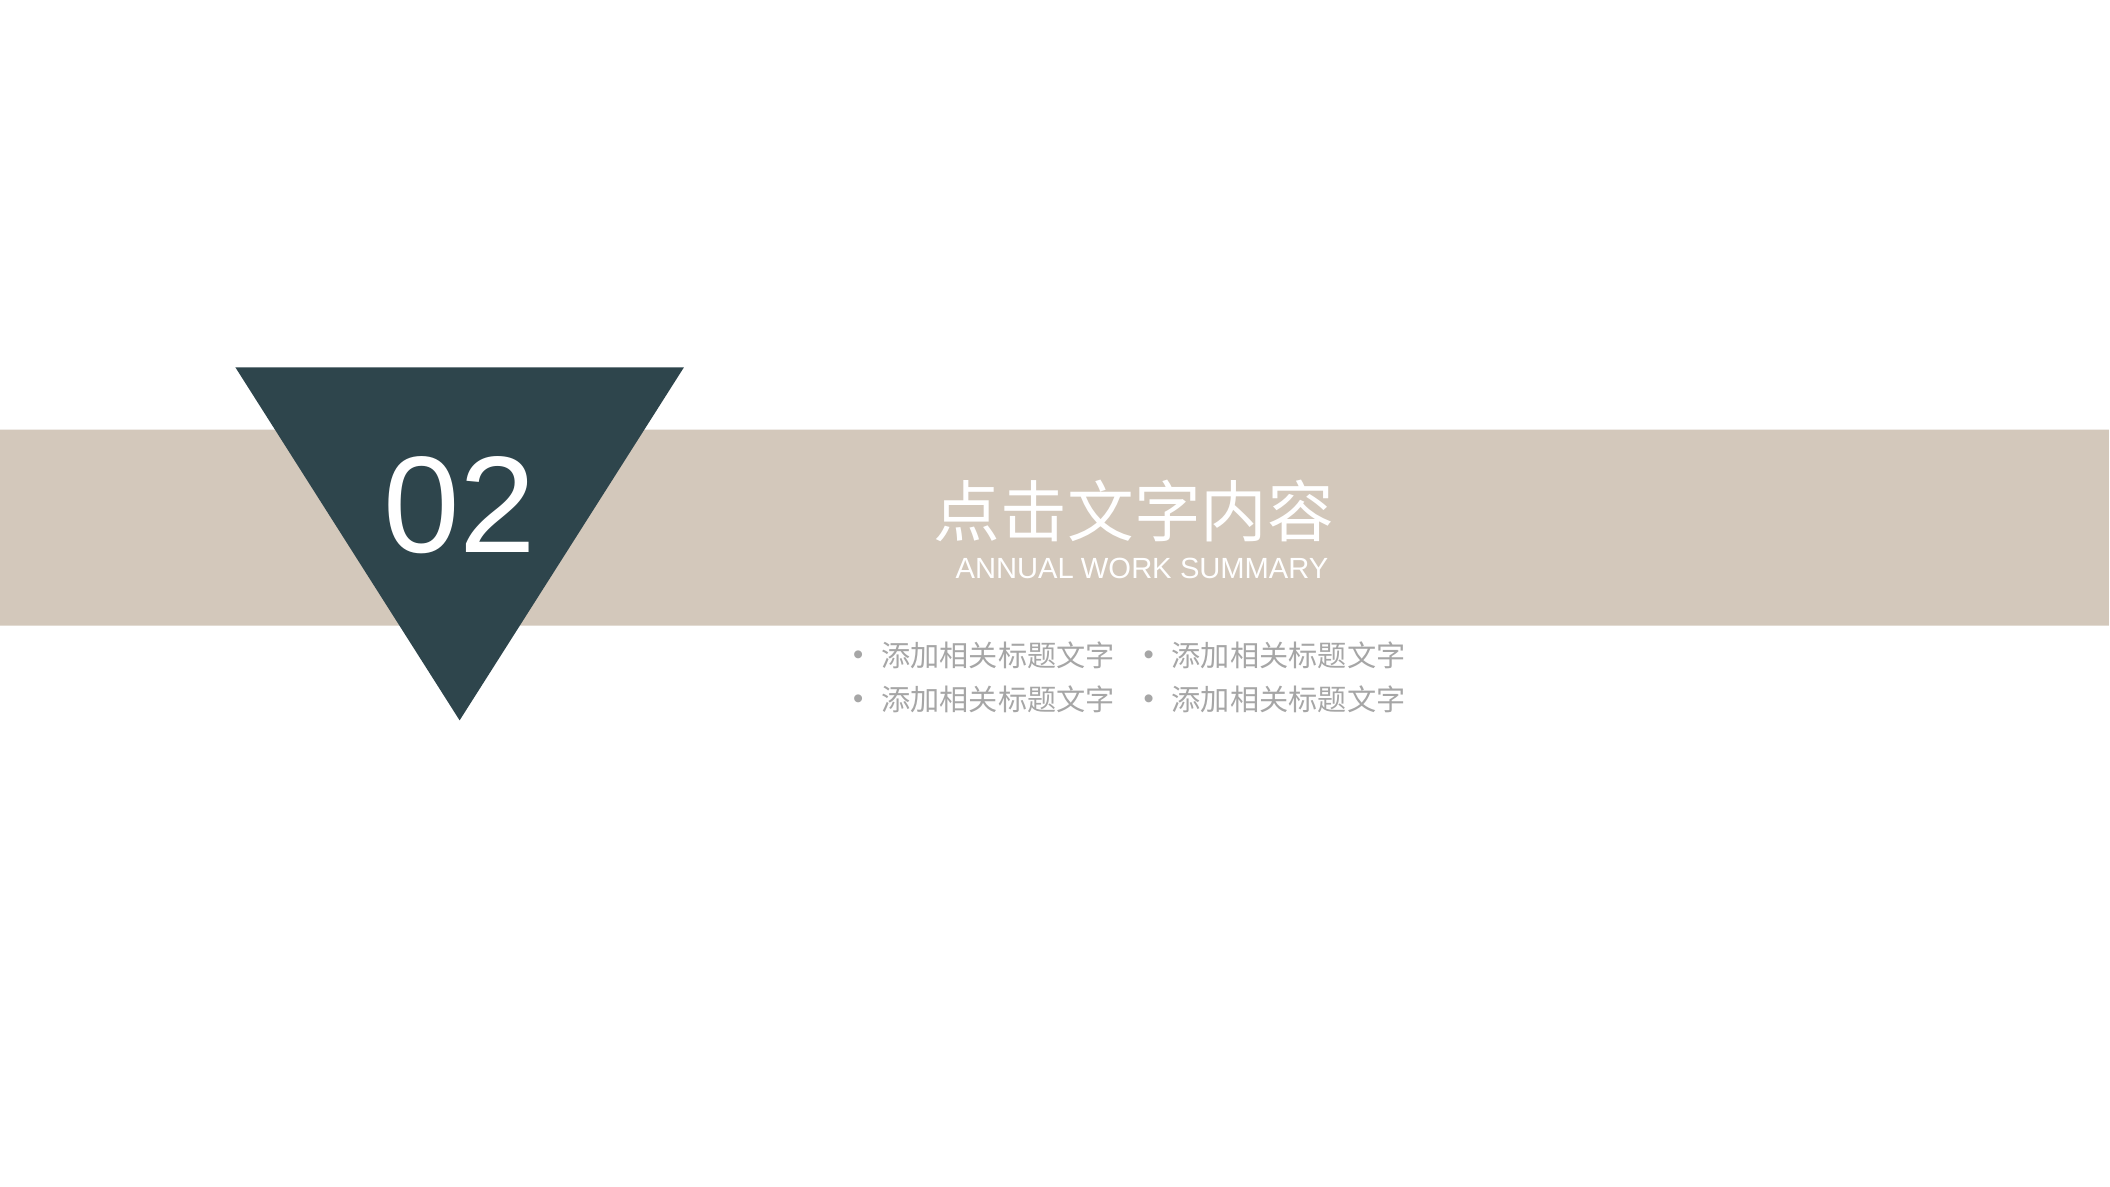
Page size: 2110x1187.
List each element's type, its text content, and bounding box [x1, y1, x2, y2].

text_box [521, 429, 2110, 627]
text_box [0, 429, 398, 627]
text_box 添加相关标题文字 [1143, 681, 1406, 717]
text_box 添加相关标题文字 [852, 681, 1116, 717]
text_box 添加相关标题文字 [852, 636, 1116, 672]
text_box 添加相关标题文字 [1143, 636, 1406, 672]
text_box 02 [233, 366, 686, 723]
